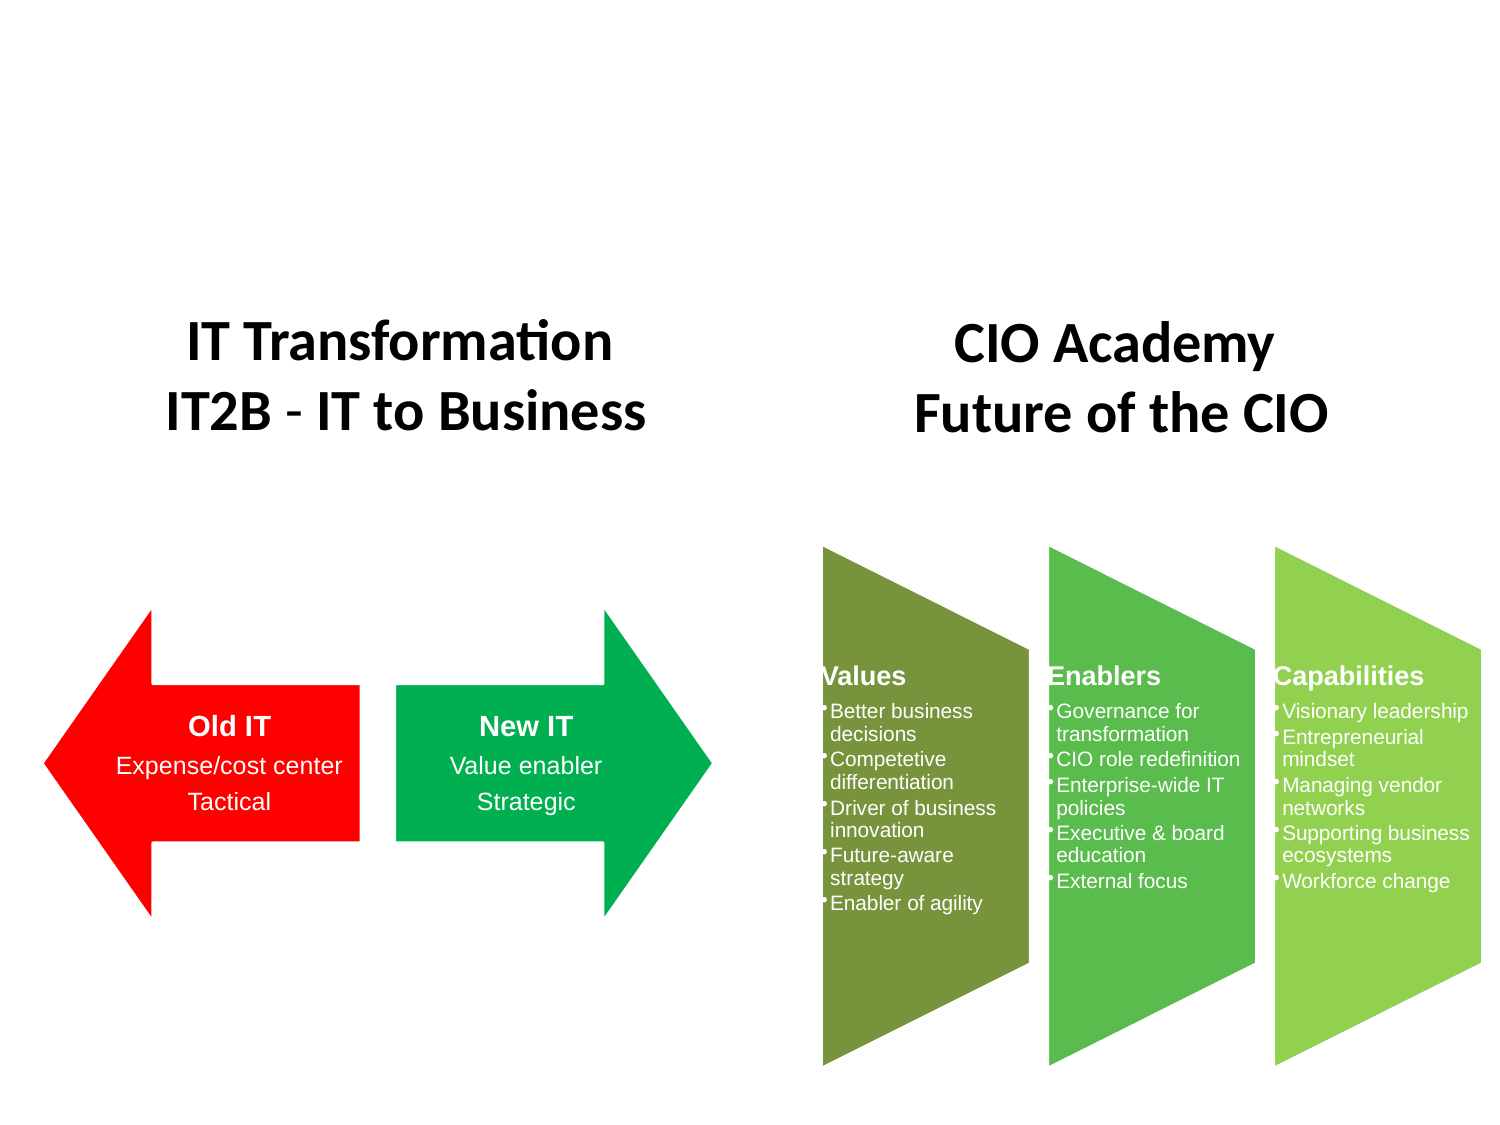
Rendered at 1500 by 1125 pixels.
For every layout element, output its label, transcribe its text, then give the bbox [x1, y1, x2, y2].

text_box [820, 542, 1484, 1070]
text_box [762, 295, 1425, 1038]
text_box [41, 491, 715, 1036]
text_box CIO Academy Future of the CIO [790, 296, 1453, 1040]
text_box IT Transformation IT2B - IT to Business [75, 295, 738, 1038]
